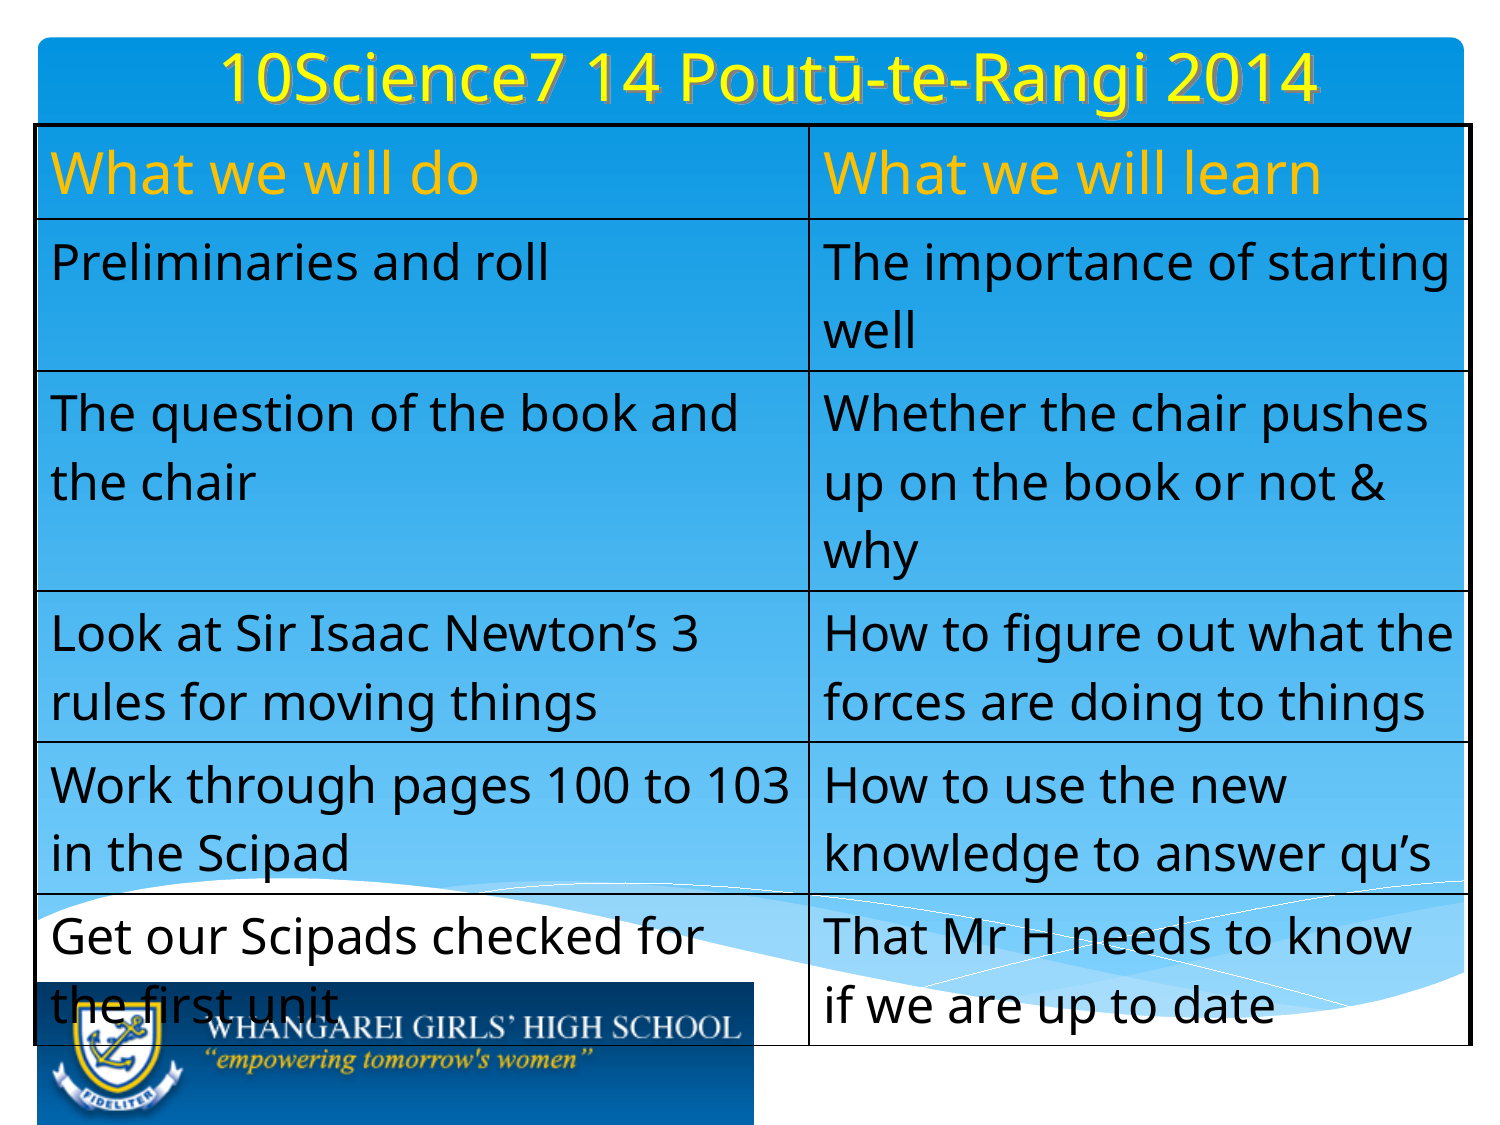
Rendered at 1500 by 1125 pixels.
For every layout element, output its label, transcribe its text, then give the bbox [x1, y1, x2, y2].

picture [37, 982, 754, 1125]
text_box 10Science7 14 Poutū-te-Rangi 2014 [162, 24, 1375, 123]
table_cell Get our Scipads checked for the first unit [37, 895, 808, 1045]
table_cell How to use the new knowledge to answer qu’s [810, 743, 1468, 893]
table_cell The importance of starting well [810, 220, 1468, 370]
table_cell The question of the book and the chair [37, 372, 808, 590]
table_header What we will do [37, 127, 808, 218]
table_cell Work through pages 100 to 103 in the Scipad [37, 743, 808, 893]
table_cell How to figure out what the forces are doing to things [810, 592, 1468, 741]
table_cell Look at Sir Isaac Newton’s 3 rules for moving things [37, 592, 808, 741]
table_header What we will learn [810, 127, 1468, 218]
table_cell That Mr H needs to know if we are up to date [810, 895, 1468, 1045]
table_cell Whether the chair pushes up on the book or not & why [810, 372, 1468, 590]
table_cell Preliminaries and roll [37, 220, 808, 370]
